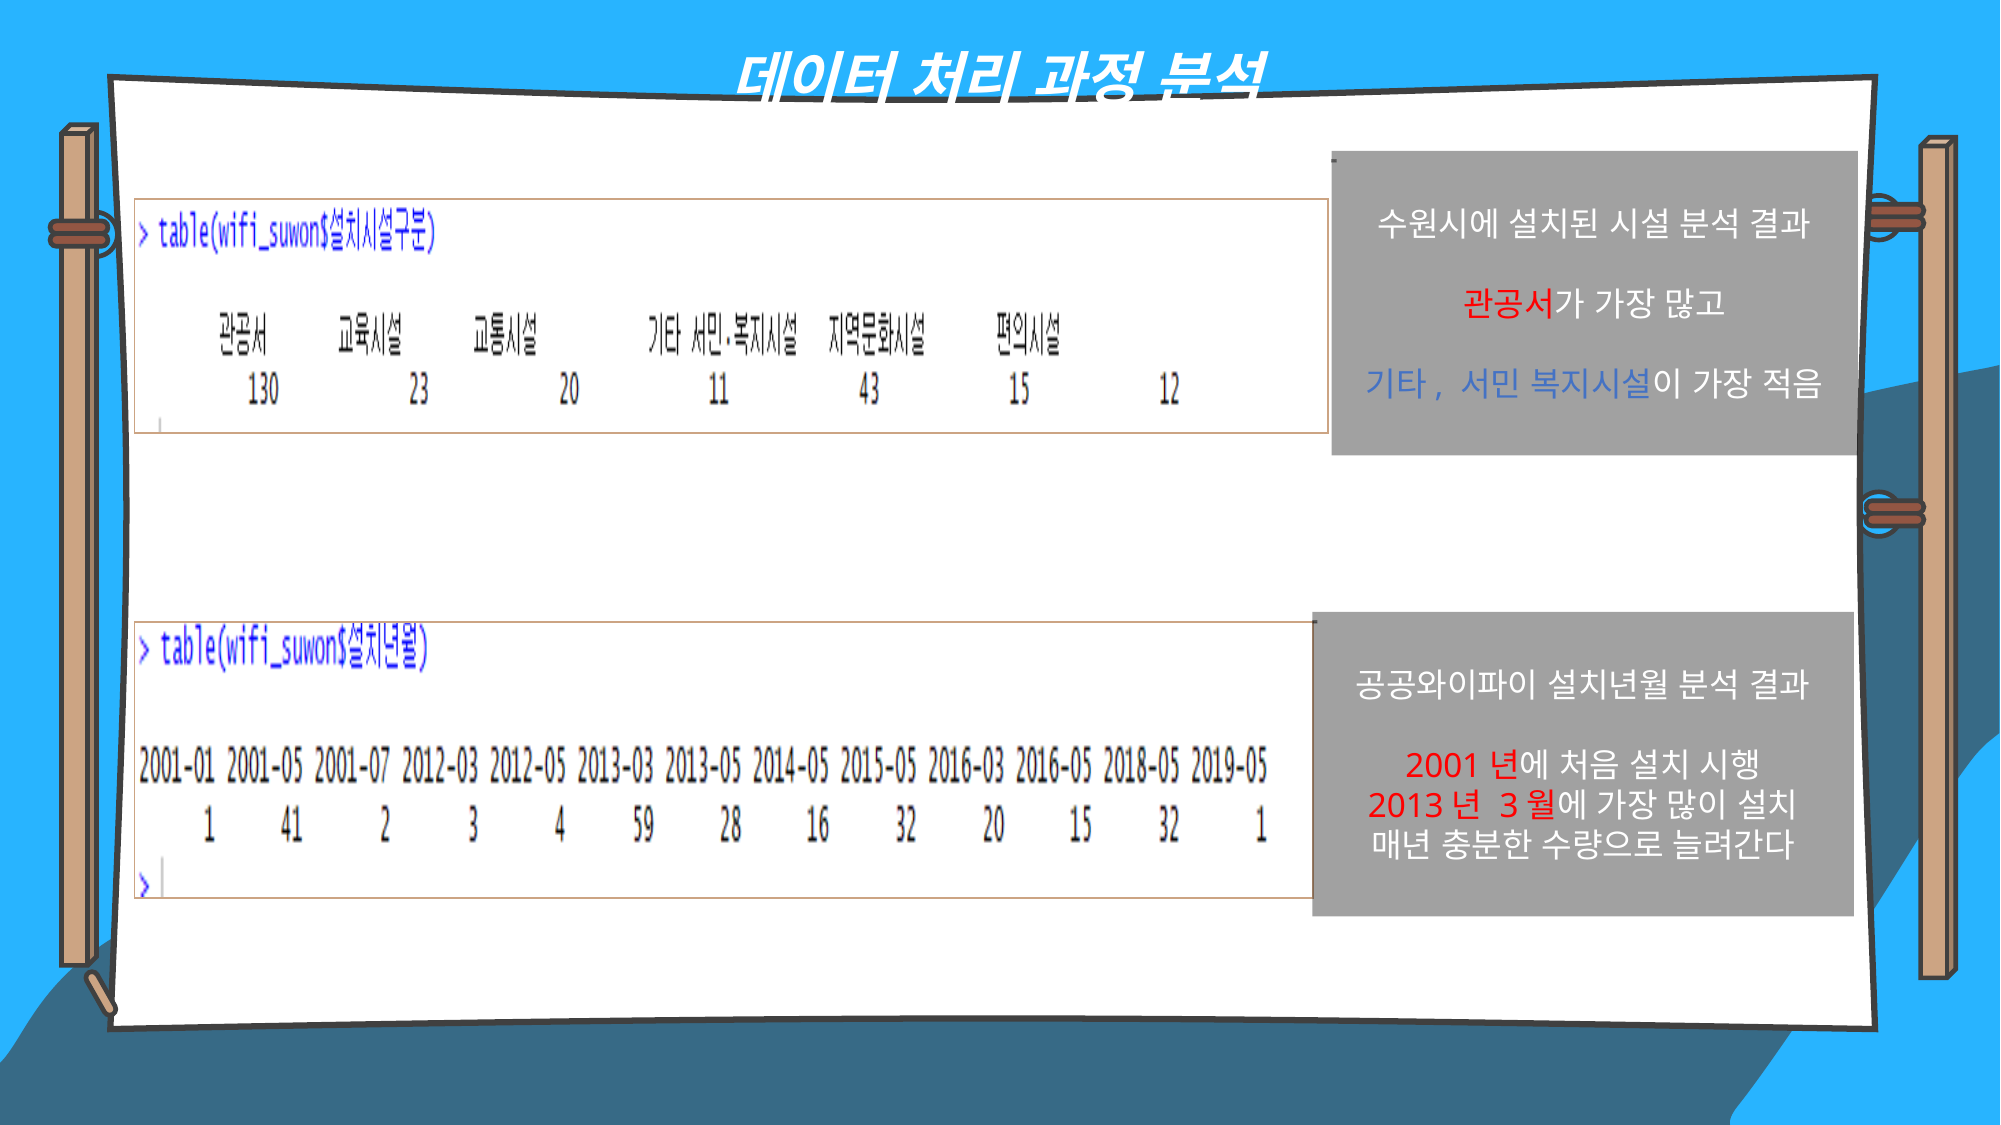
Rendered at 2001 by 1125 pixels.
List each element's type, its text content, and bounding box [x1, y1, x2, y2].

text_box [0, 937, 1795, 1125]
text_box 공공와이파이 설치년월 분석 결과 2001년에 처음 설치 시행 2013년 3월에 가장 많이 설치 매년 충분한 수량으로 늘려간다 [1311, 611, 1855, 917]
text_box [60, 248, 98, 967]
text_box [1861, 527, 1919, 915]
text_box [49, 219, 109, 233]
text_box [1870, 194, 1897, 203]
text_box [109, 75, 1877, 1031]
text_box 데이터 처리 과정 분석 [504, 0, 1488, 120]
picture [135, 622, 1313, 898]
text_box [1863, 512, 1926, 528]
text_box [1864, 499, 1925, 513]
text_box [1870, 203, 1926, 217]
picture [135, 199, 1328, 433]
text_box [1861, 380, 1919, 499]
text_box [84, 970, 117, 1017]
text_box 수원시에 설치된 시설 분석 결과 관공서가 가장 많고 기타, 서민 복지시설이 가장 적음 [1331, 150, 1859, 456]
text_box [1869, 215, 1926, 231]
text_box [1861, 490, 1898, 538]
text_box [98, 211, 117, 258]
text_box [49, 232, 109, 248]
text_box [1919, 136, 1957, 979]
text_box [60, 123, 98, 219]
text_box [1957, 363, 2000, 782]
text_box [1869, 231, 1898, 242]
